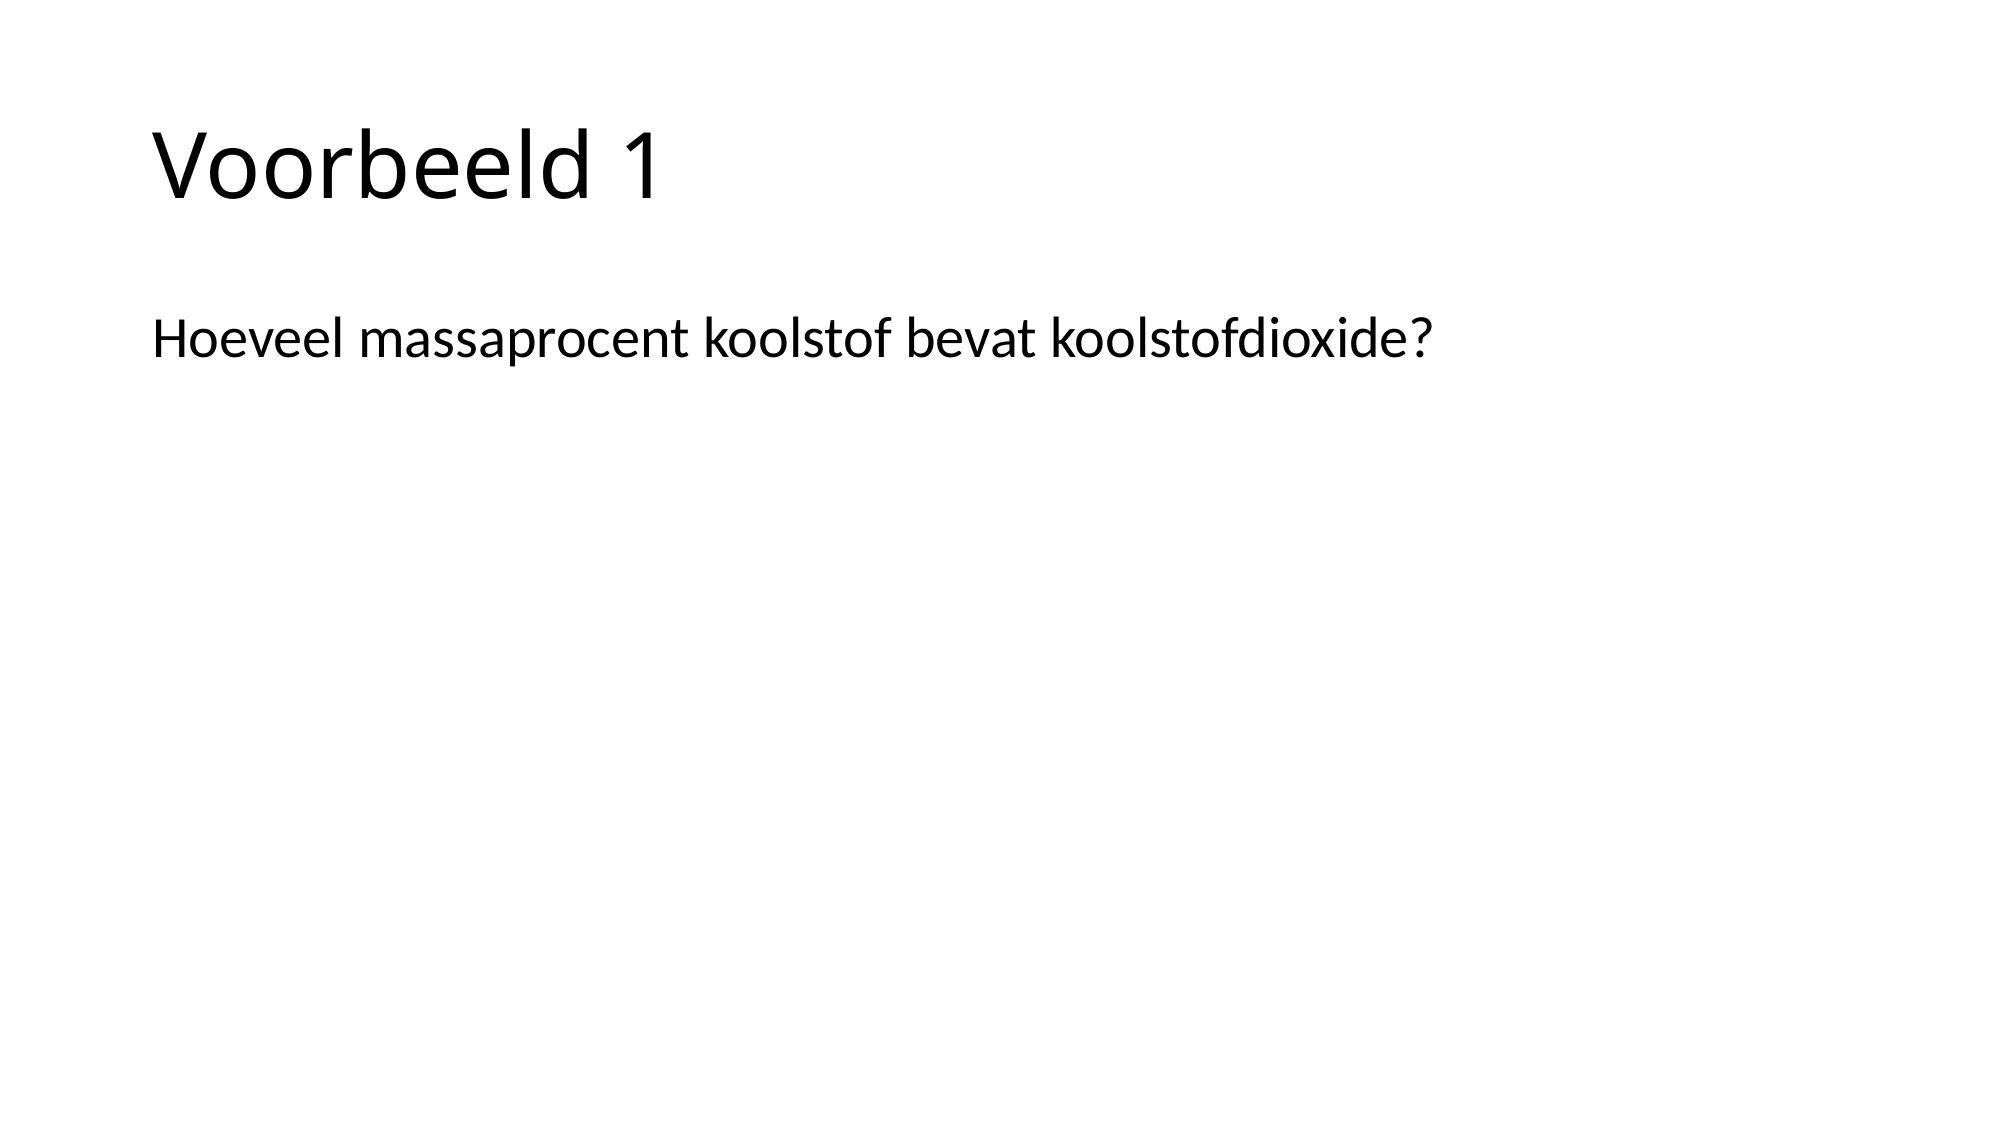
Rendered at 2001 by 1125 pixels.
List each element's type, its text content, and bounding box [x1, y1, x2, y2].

title Voorbeeld 1 [137, 59, 1863, 278]
list Hoeveel massaprocent koolstof bevat koolstofdioxide? [137, 299, 1863, 1014]
